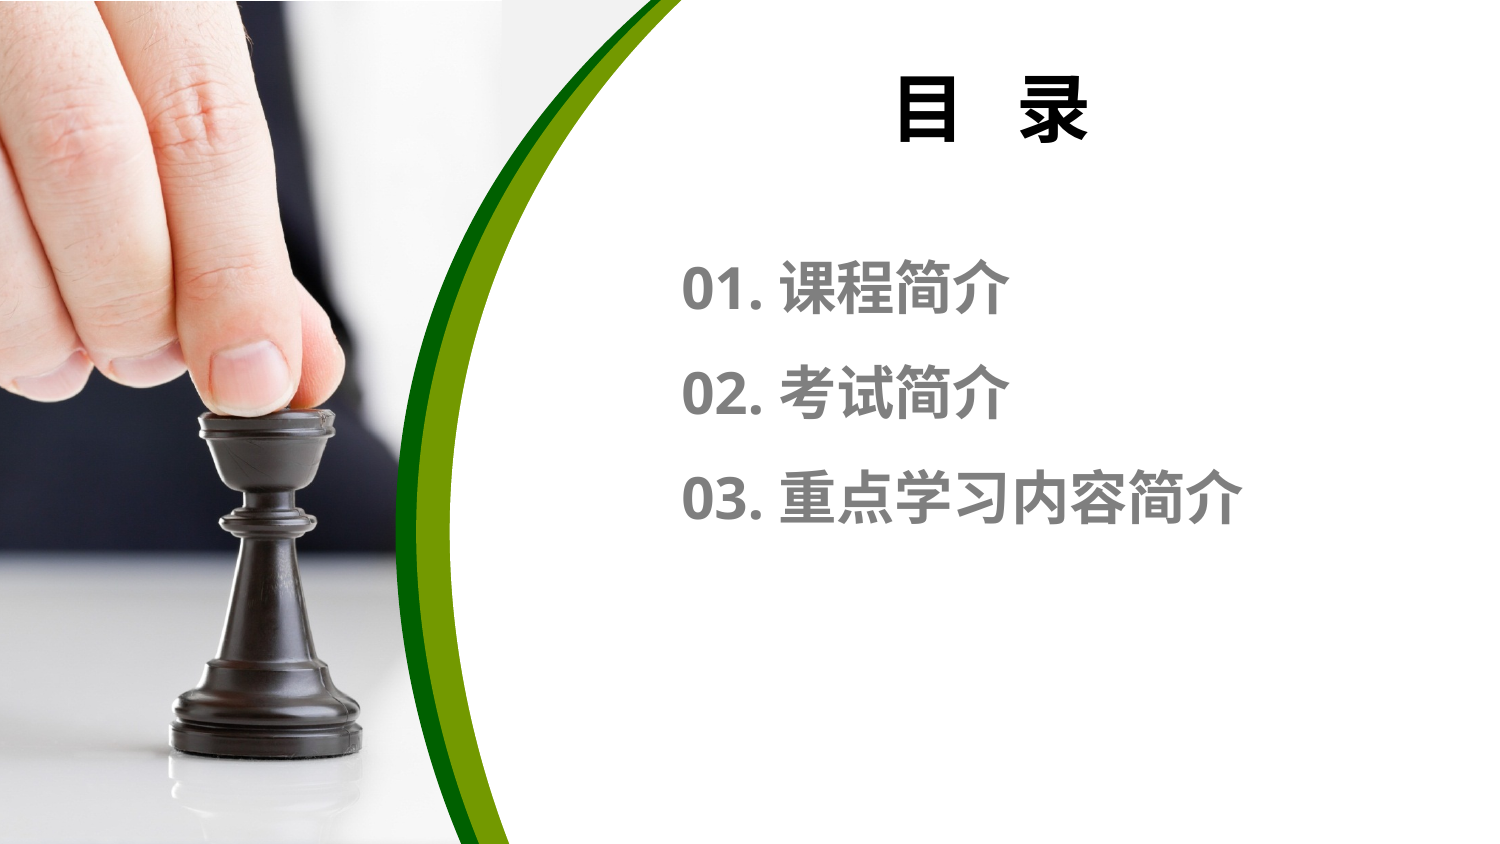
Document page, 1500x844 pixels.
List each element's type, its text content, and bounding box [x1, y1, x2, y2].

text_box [243, 151, 1091, 695]
text_box 目 录 [875, 53, 1107, 159]
text_box 01.课程简介 02.考试简介 03.重点学习内容简介 [1096, 209, 1259, 644]
picture [0, 0, 514, 844]
text_box [517, 0, 649, 143]
